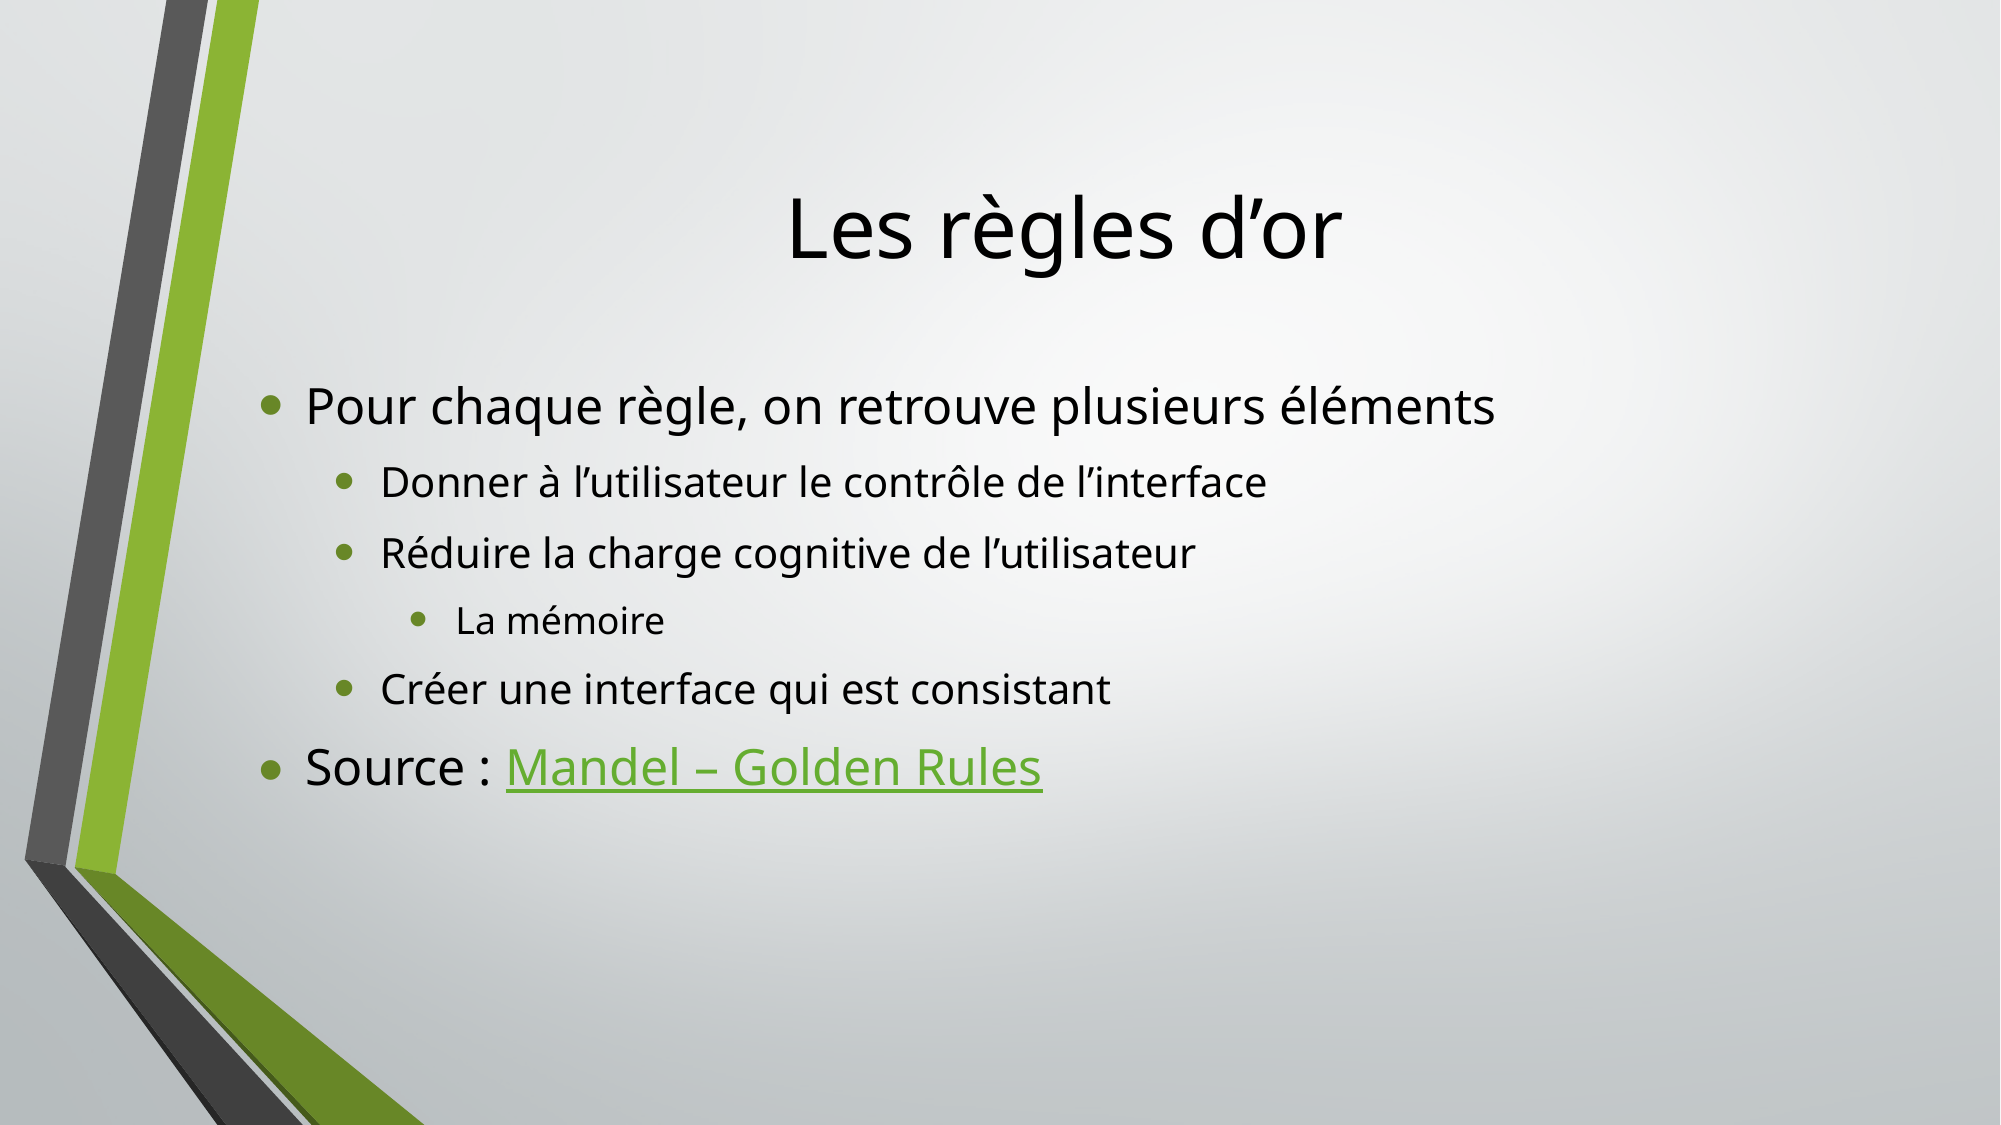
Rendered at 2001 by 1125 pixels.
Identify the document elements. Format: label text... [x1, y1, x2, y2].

title Les règles d’or [243, 112, 1887, 338]
list Pour chaque règle, on retrouve plusieurs éléments Donner à l’utilisateur le contrôle de l’interface Réduire la charge cognitive de l’utilisateur La mémoire Créer une interface qui est consistant Source : Mandel – Golden Rules [243, 345, 1887, 950]
